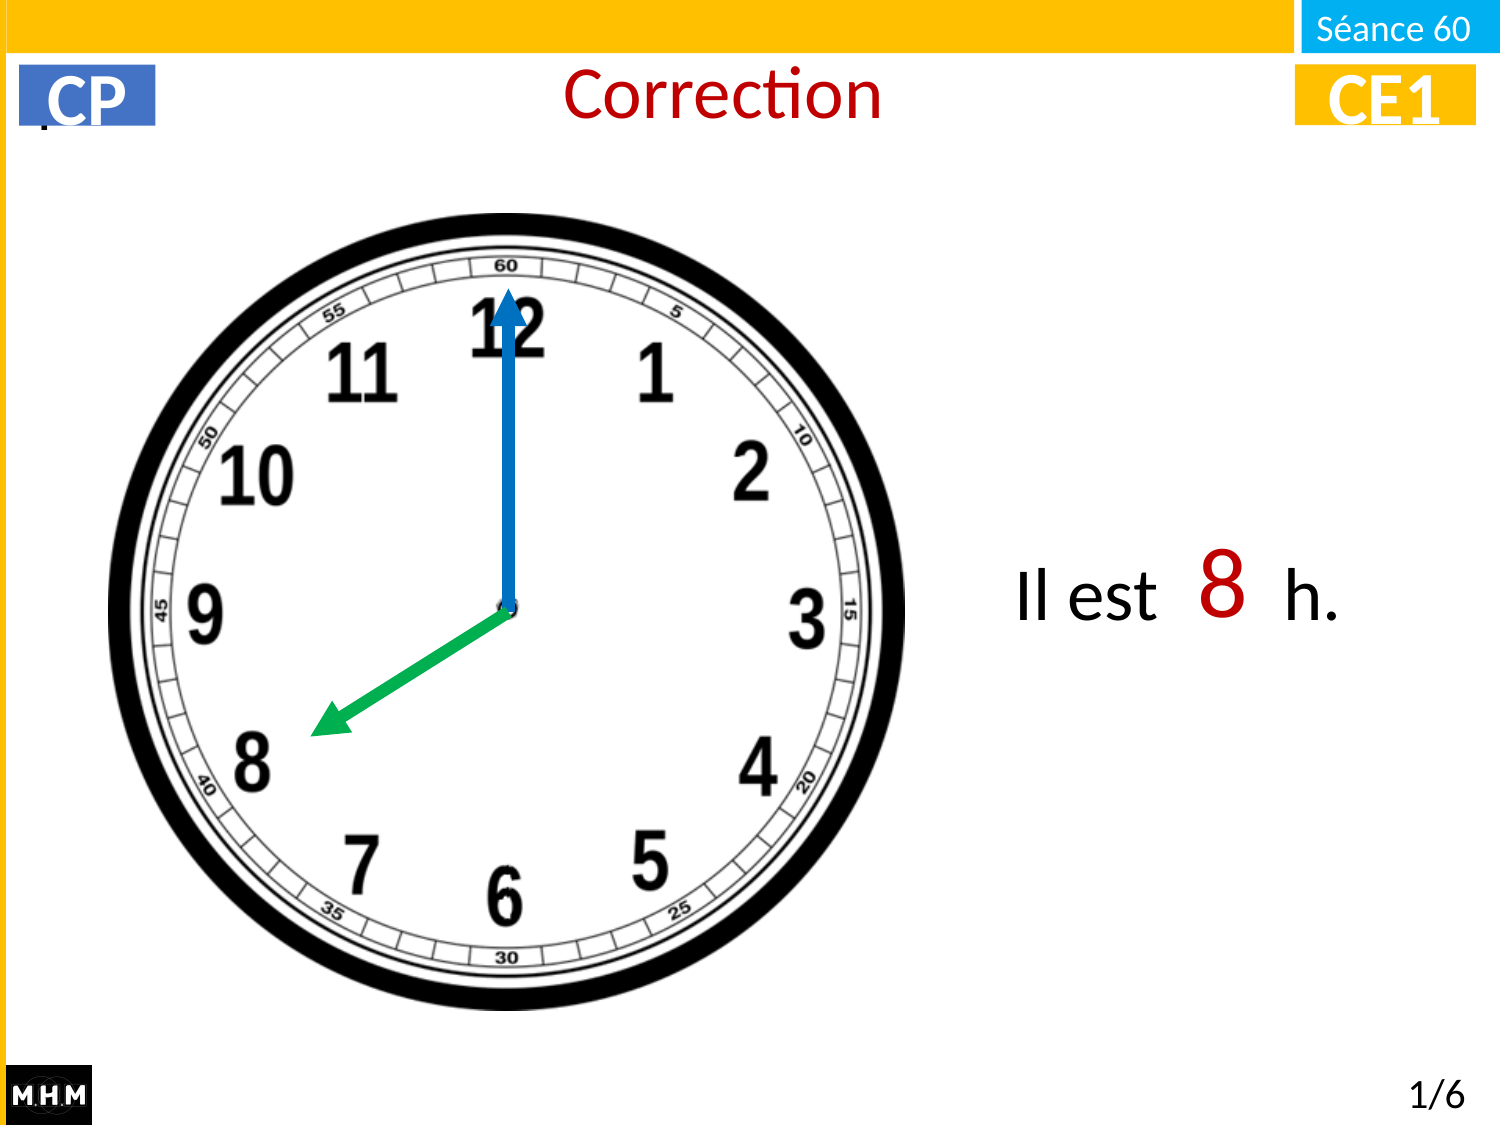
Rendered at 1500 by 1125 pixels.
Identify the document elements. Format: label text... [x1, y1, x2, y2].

text_box 8 [1173, 535, 1272, 635]
list 1/6 [1373, 1064, 1500, 1125]
picture [108, 213, 905, 1011]
text_box CE1 [1294, 63, 1477, 126]
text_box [310, 611, 509, 737]
title Correction [548, 45, 1500, 145]
picture [6, 1065, 92, 1125]
text_box Il est . . . h. [999, 546, 1391, 646]
text_box CP [18, 64, 156, 127]
